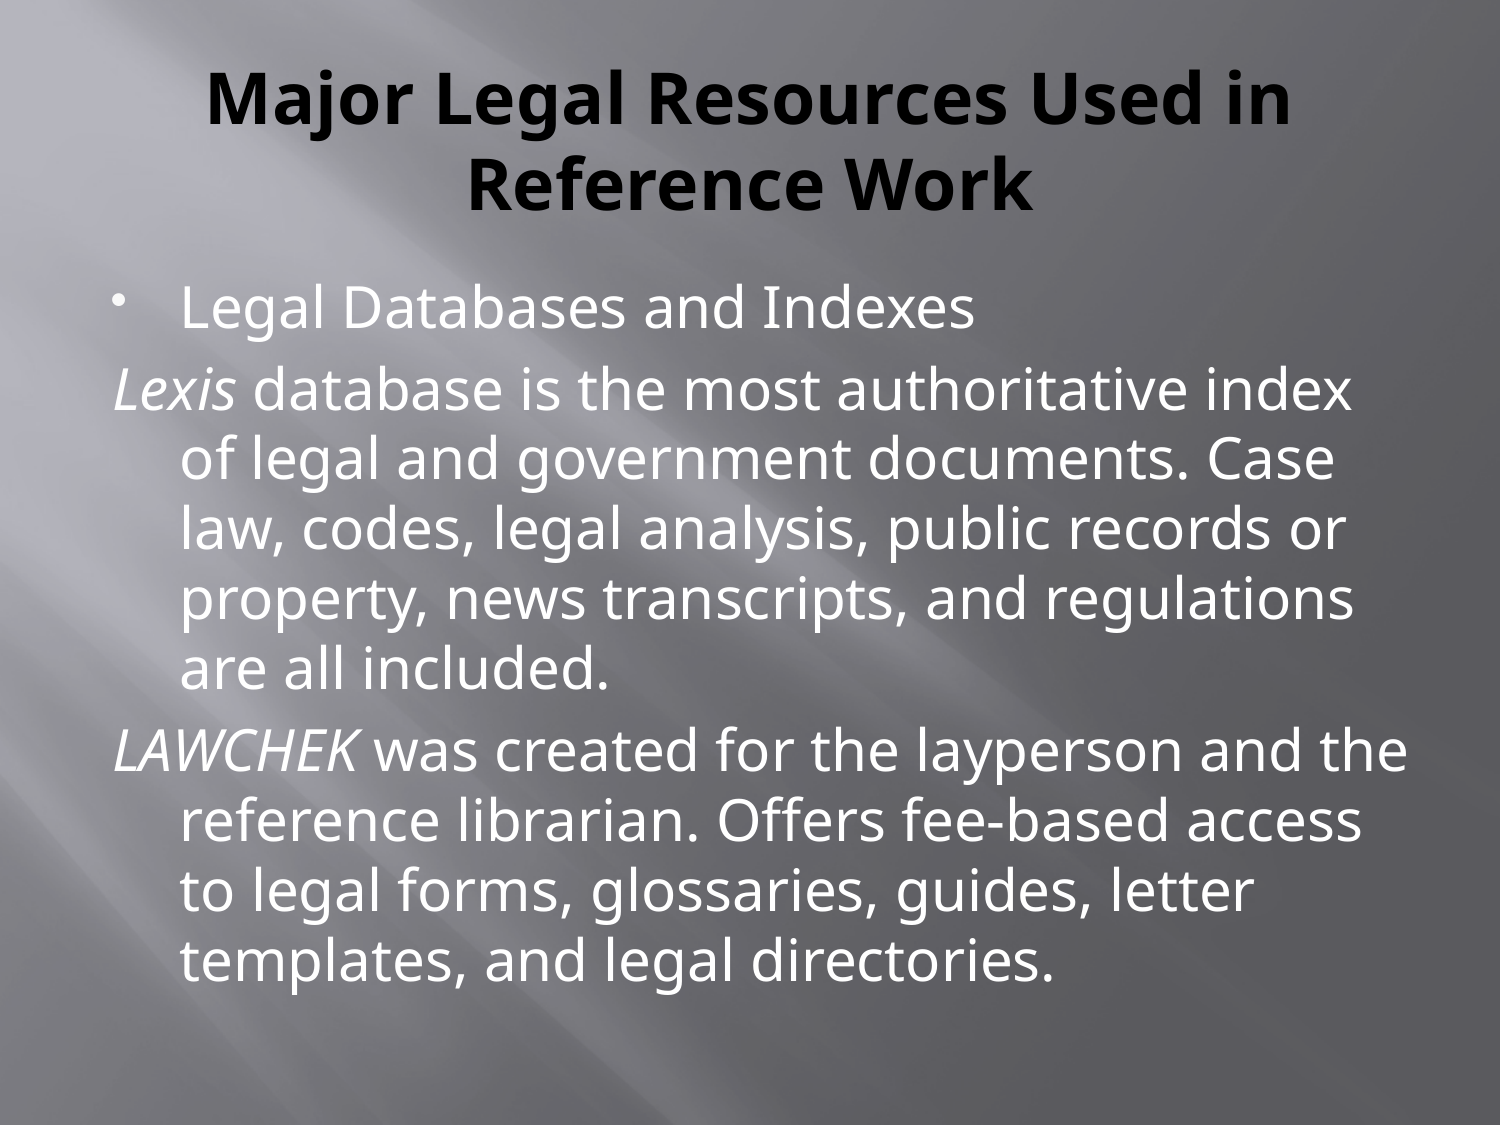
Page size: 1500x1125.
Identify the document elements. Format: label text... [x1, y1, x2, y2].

title Major Legal Resources Used in Reference Work [75, 45, 1425, 233]
list Legal Databases and Indexes Lexis database is the most authoritative index of legal and government documents. Case law, codes, legal analysis, public records or property, news transcripts, and regulations are all included. LAWCHEK was created for the layperson and the reference librarian. Offers fee-based access to legal forms, glossaries, guides, letter templates, and legal directories. [75, 262, 1425, 1035]
